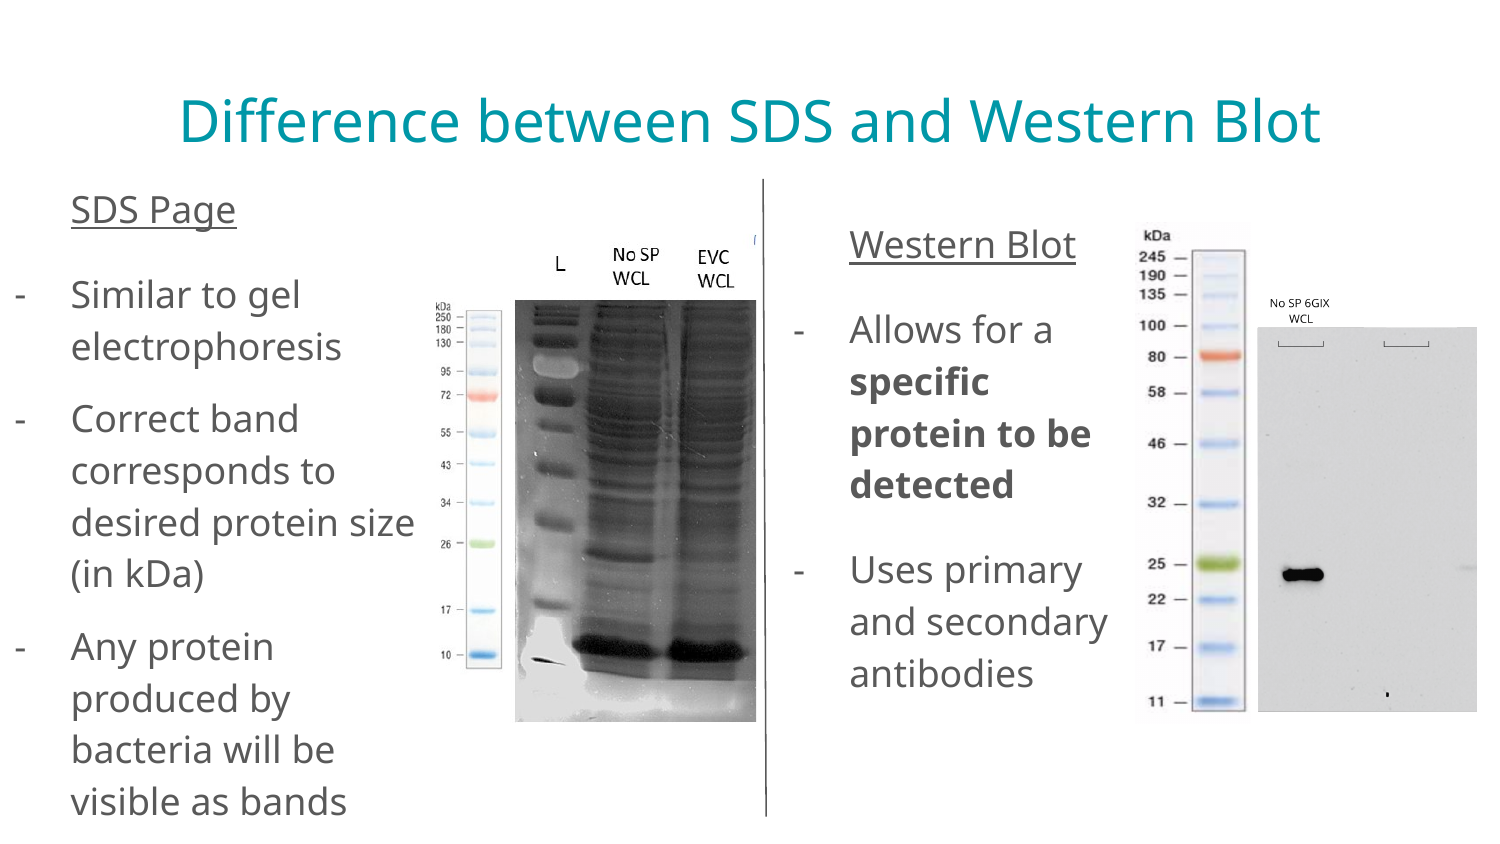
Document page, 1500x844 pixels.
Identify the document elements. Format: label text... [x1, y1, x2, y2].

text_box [762, 178, 767, 817]
text_box Western Blot Allows for a specific protein to be detected Uses primary and secondary antibodies [771, 199, 1135, 817]
picture [1134, 221, 1478, 724]
picture [435, 225, 757, 787]
text_box Difference between SDS and Western Blot [43, 59, 1457, 179]
list SDS Page Similar to gel electrophoresis Correct band corresponds to desired protein size (in kDa) Any protein produced by bacteria will be visible as bands [0, 164, 459, 782]
